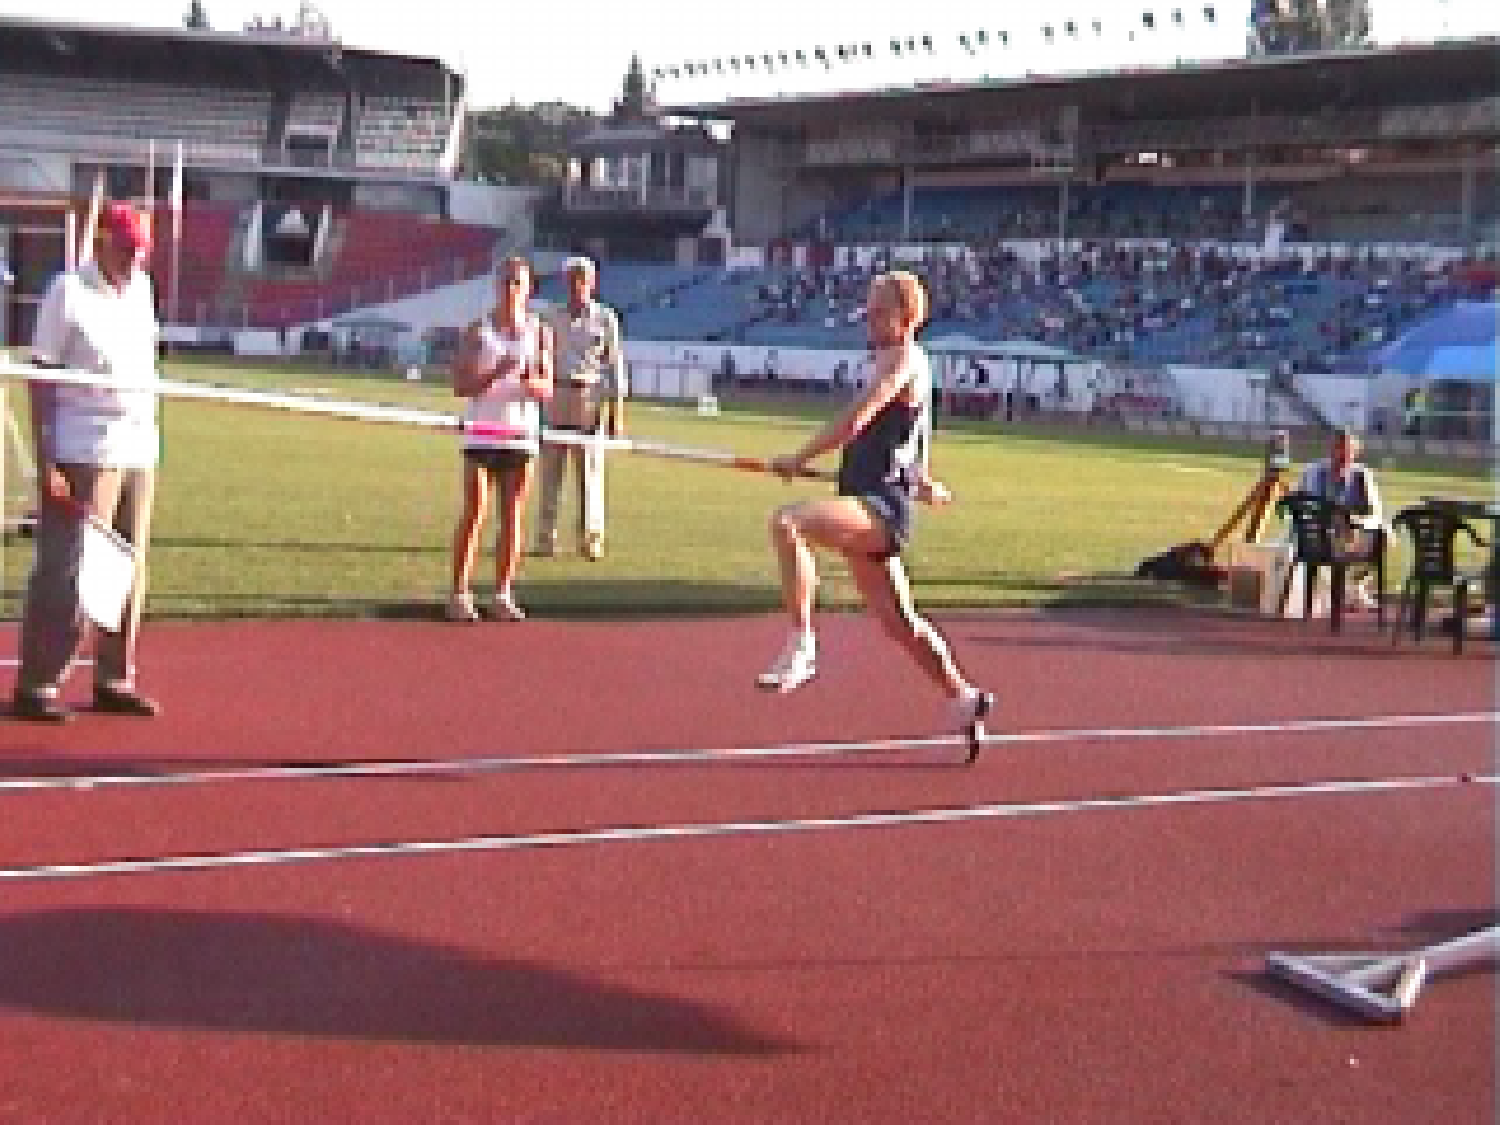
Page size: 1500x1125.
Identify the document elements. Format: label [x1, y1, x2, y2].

list [0, 0, 1500, 1125]
